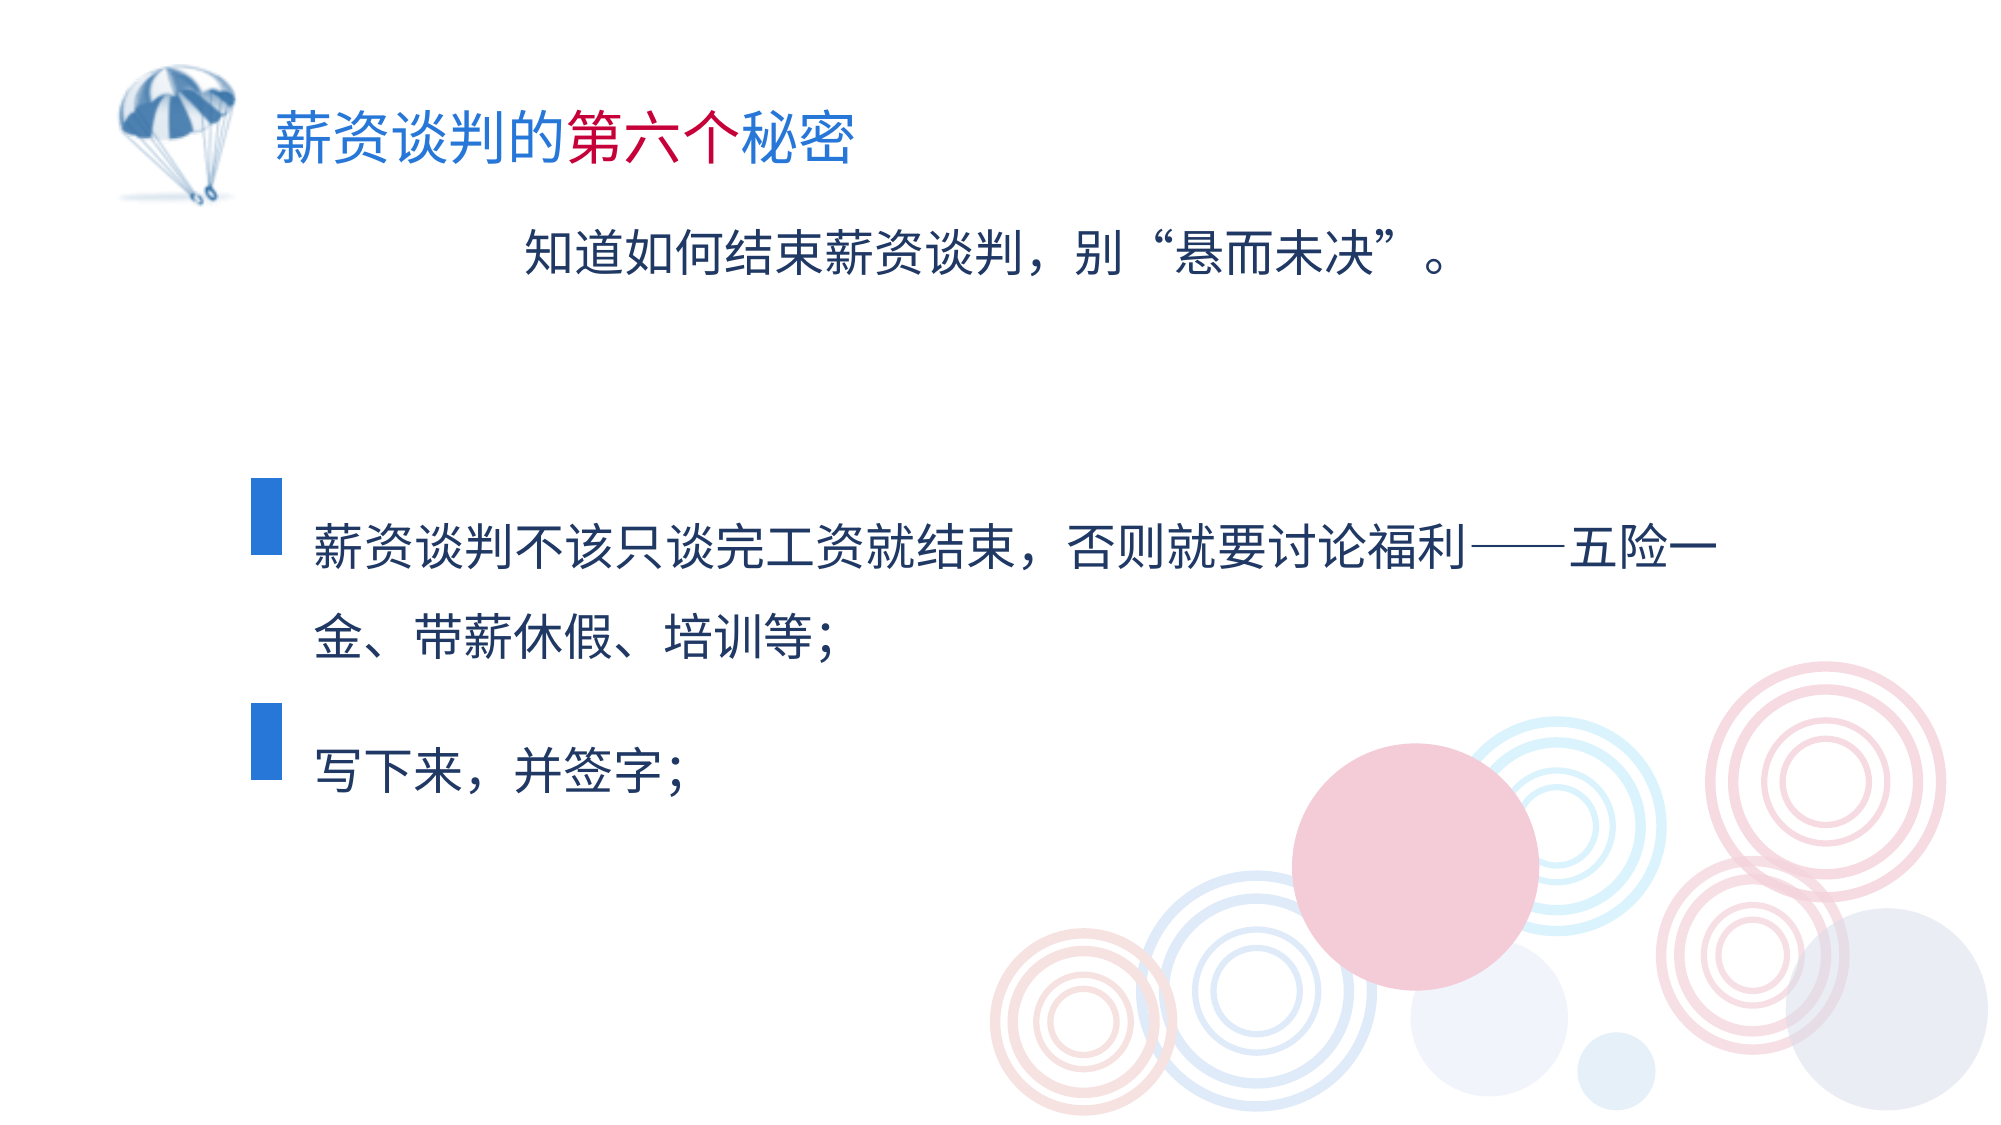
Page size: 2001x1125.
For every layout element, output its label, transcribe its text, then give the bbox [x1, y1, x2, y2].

text_box 知道如何结束薪资谈判，别“悬而未决”。 [510, 213, 1490, 289]
picture [104, 61, 257, 213]
text_box 薪资谈判的第六个秘密 [259, 94, 872, 179]
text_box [266, 478, 1734, 809]
